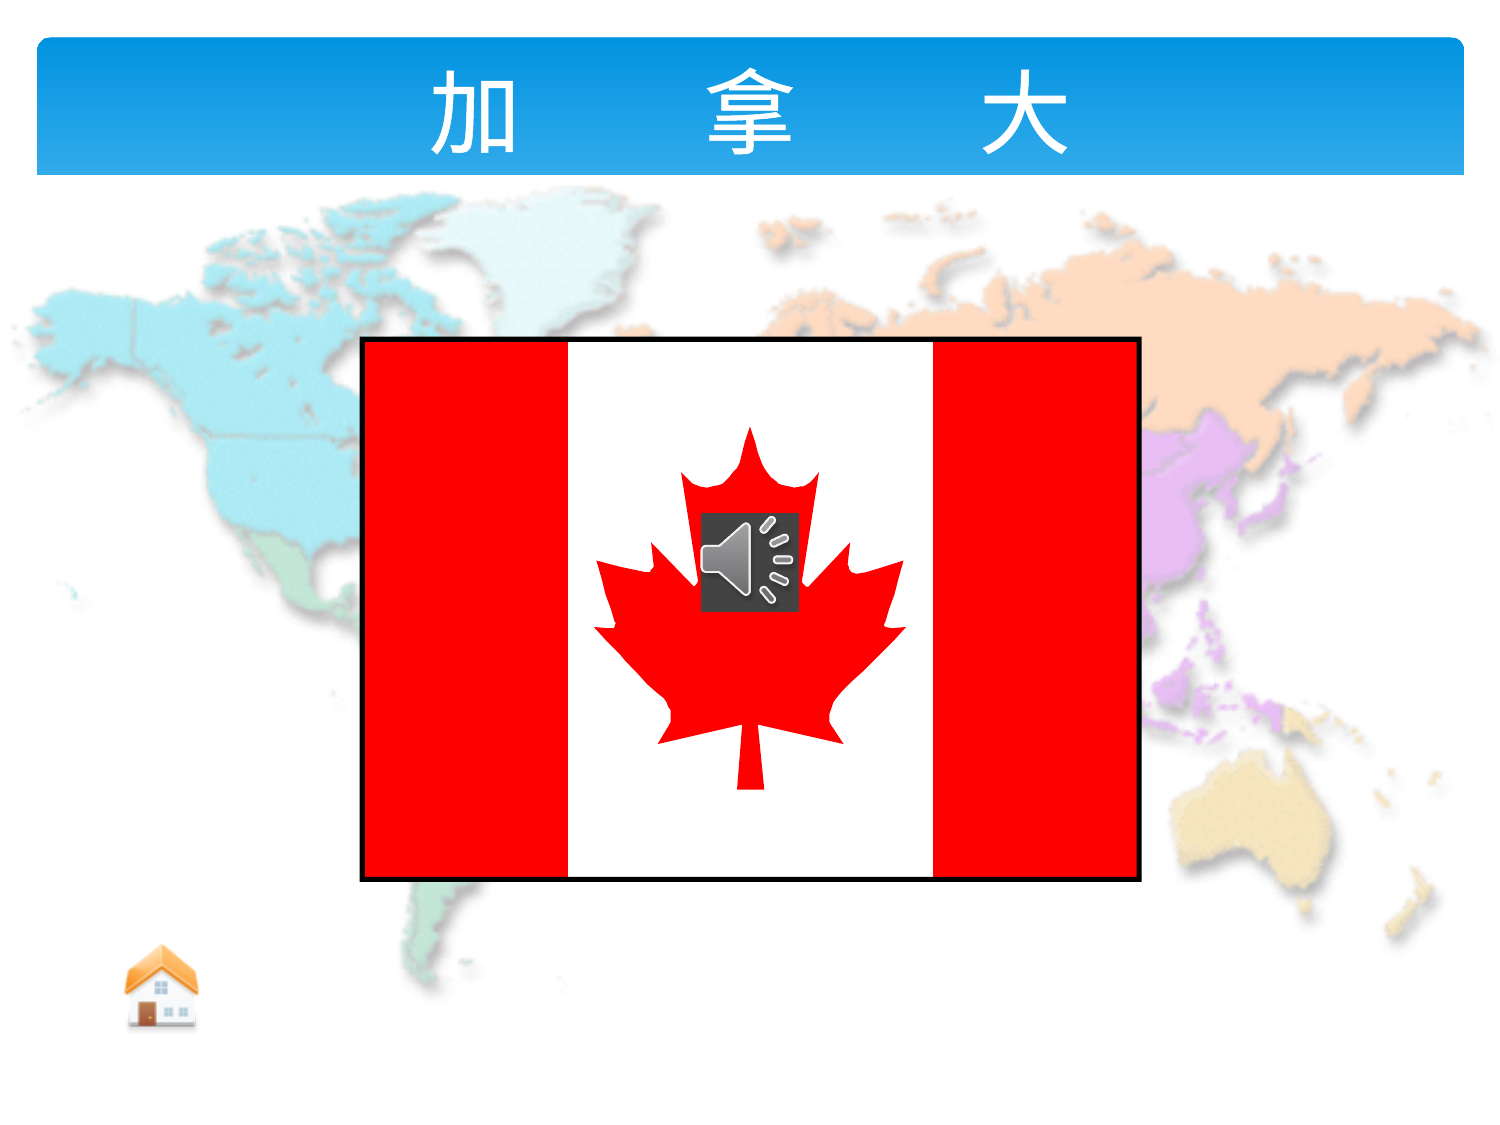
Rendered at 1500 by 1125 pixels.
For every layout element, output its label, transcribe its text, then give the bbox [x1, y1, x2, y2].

title 加 拿 大 [75, 7, 1425, 213]
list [348, 326, 1153, 893]
picture [0, 175, 1500, 1034]
